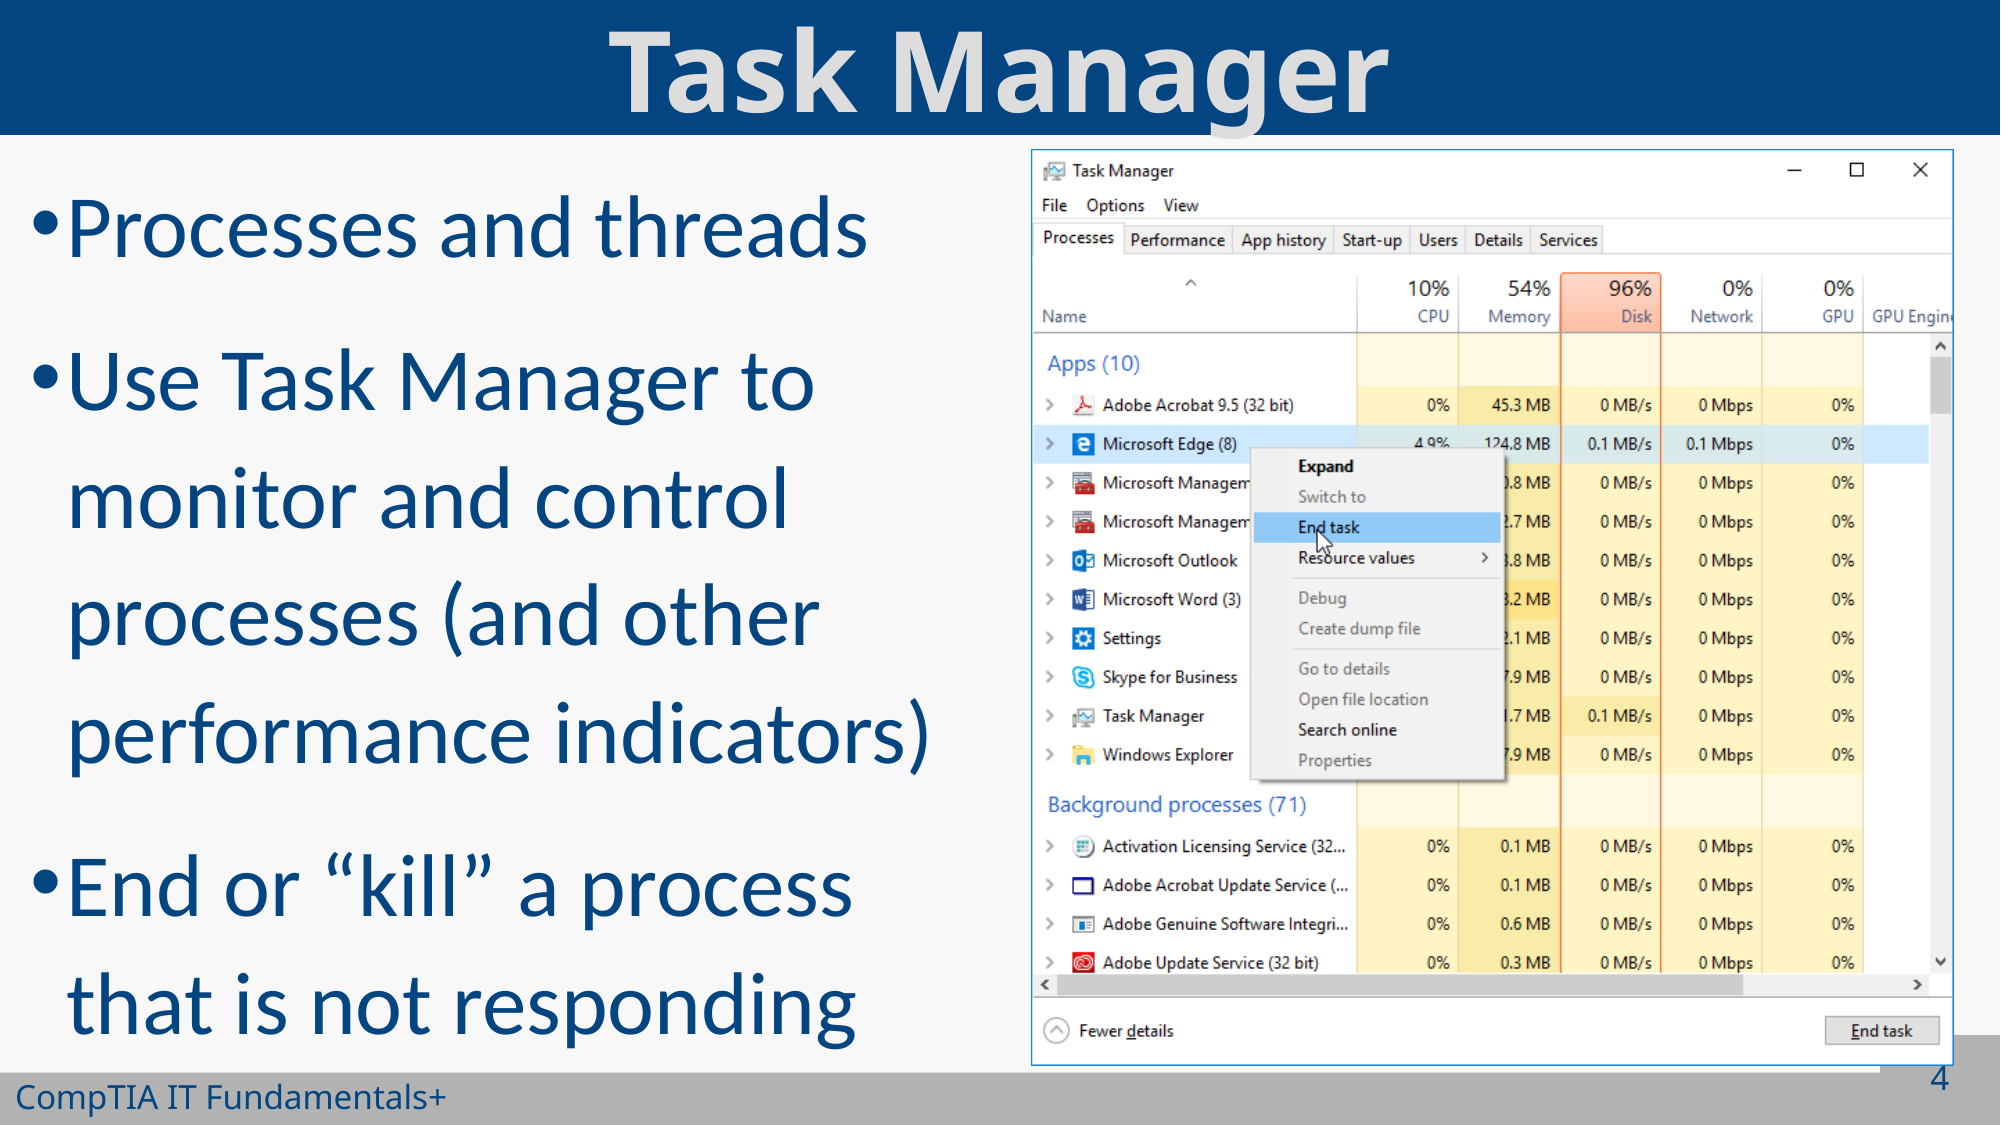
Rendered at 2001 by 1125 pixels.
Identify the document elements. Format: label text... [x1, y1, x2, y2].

title Task Manager [0, 0, 2000, 135]
slide_number 4 [1880, 1035, 2000, 1125]
footer CompTIA IT Fundamentals+ [0, 1072, 1880, 1125]
list Processes and threads Use Task Manager to monitor and control processes (and other performance indicators) End or “kill” a process that is not responding [15, 149, 990, 1065]
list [1031, 149, 1954, 1066]
